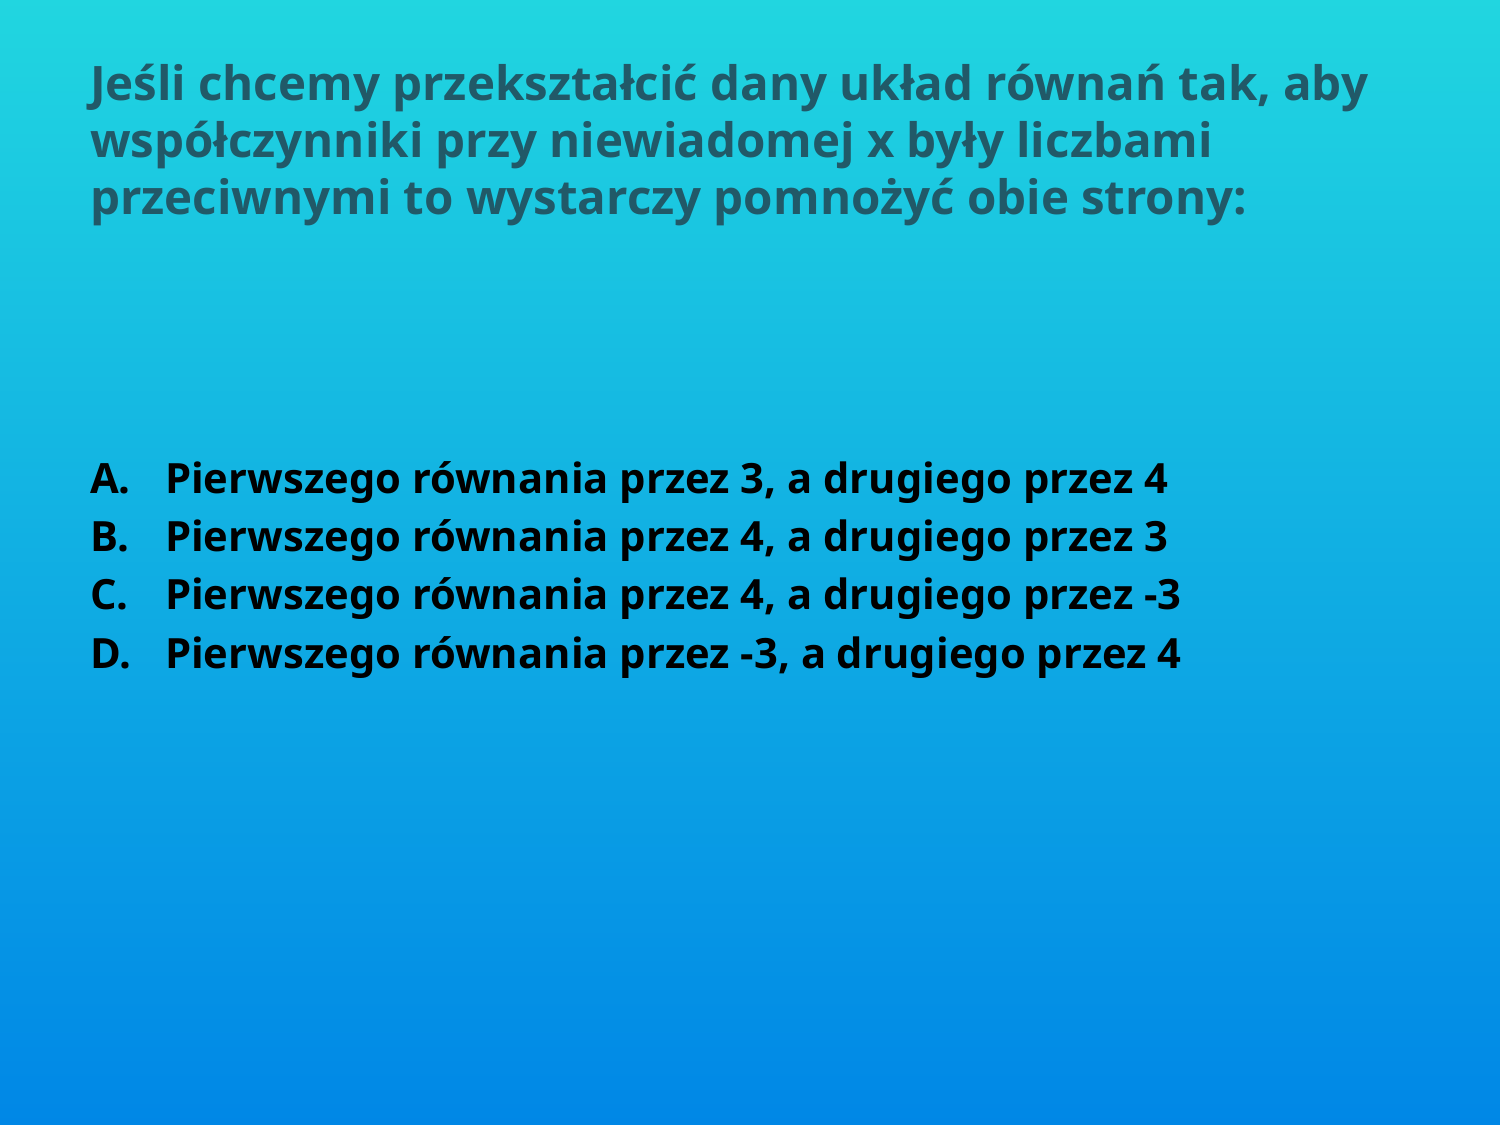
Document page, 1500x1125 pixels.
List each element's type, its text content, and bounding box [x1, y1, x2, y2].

title Jeśli chcemy przekształcić dany układ równań tak, aby współczynniki przy niewiadomej x były liczbami przeciwnymi to wystarczy pomnożyć obie strony: [75, 45, 1425, 233]
